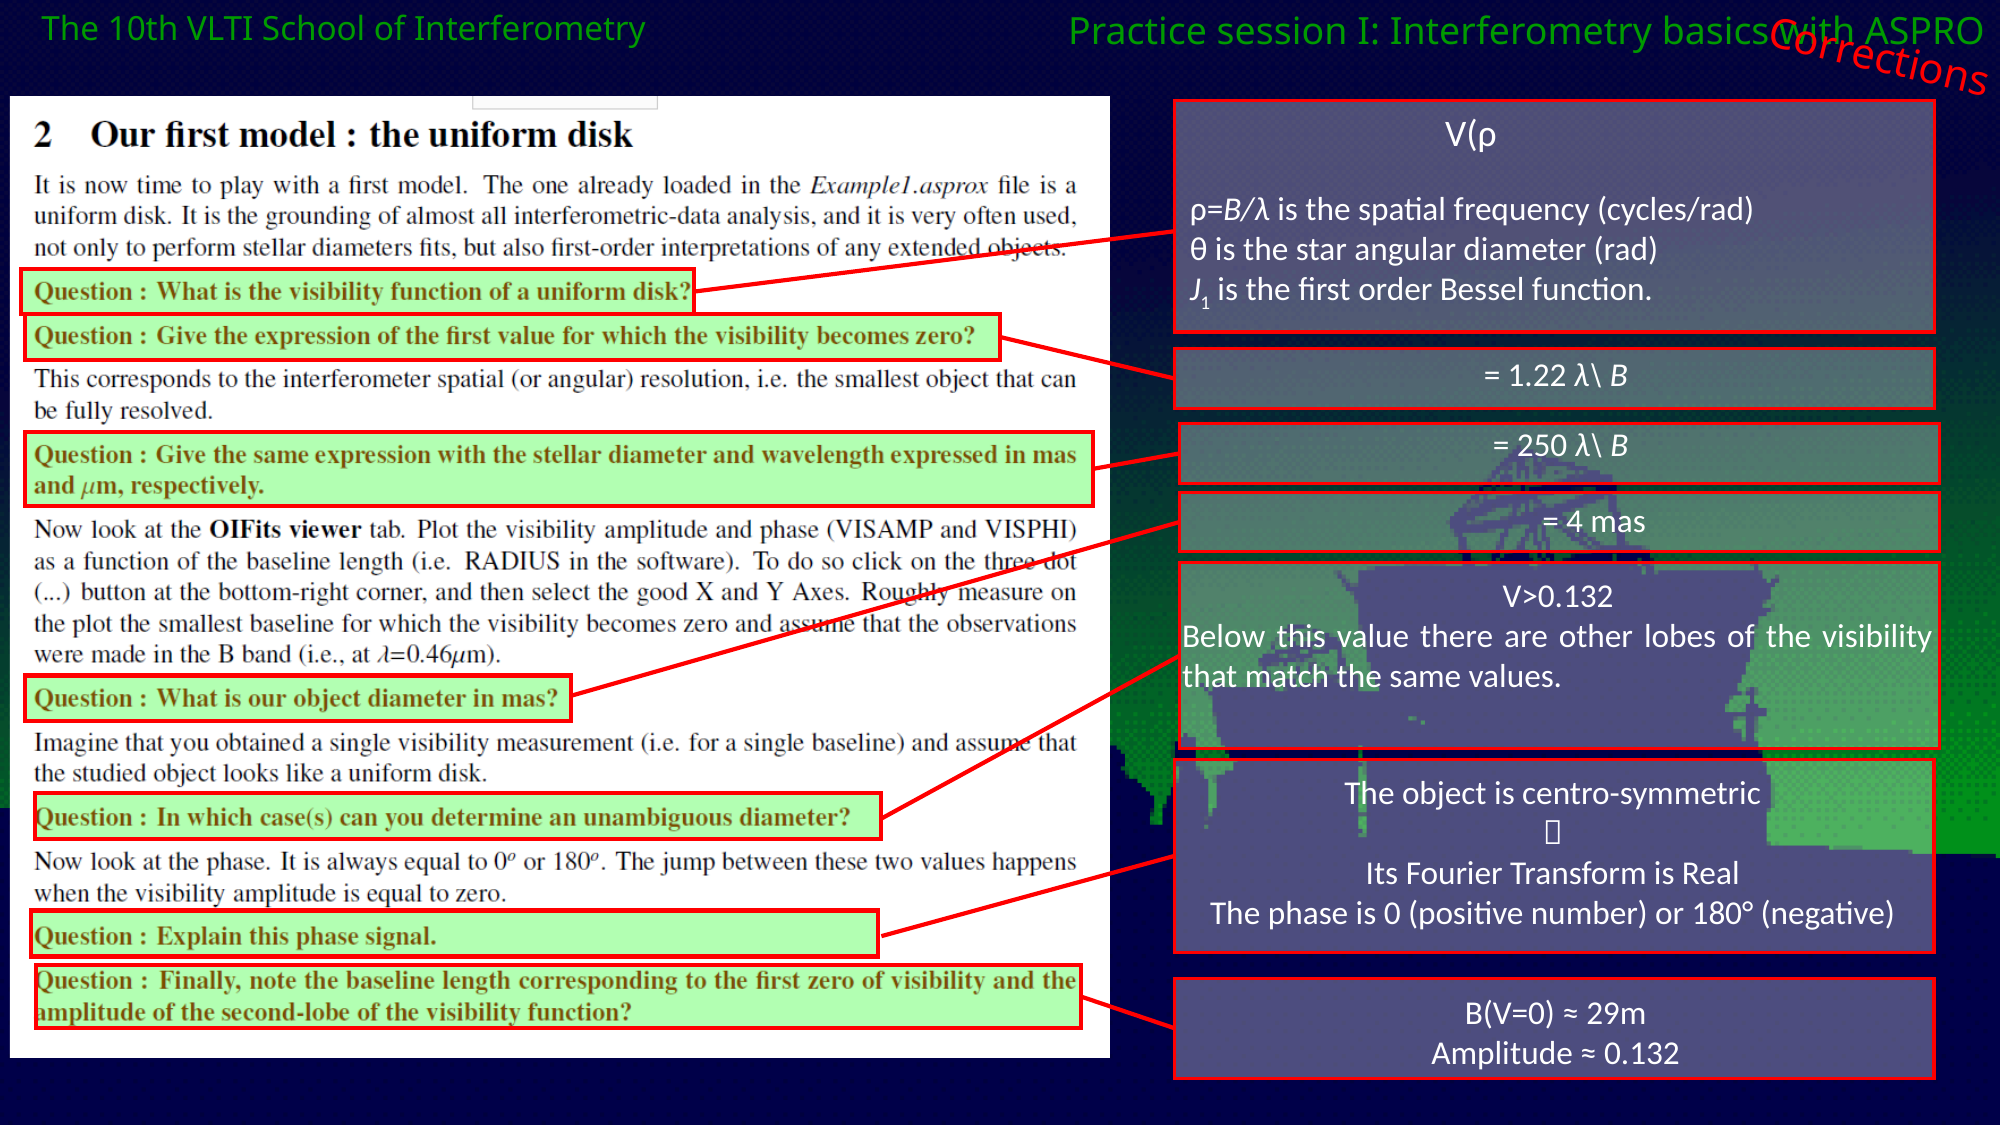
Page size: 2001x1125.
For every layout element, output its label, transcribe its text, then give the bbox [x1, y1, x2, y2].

text_box Corrections [1748, 0, 2000, 116]
text_box Practice session I: Interferometry basics with ASPRO [1791, 0, 2000, 49]
text_box V>0.132 Below this value there are other lobes of the visibility that match the same values. [1182, 574, 1934, 695]
text_box B(V=0) ≈ 29m Amplitude ≈ 0.132 [1179, 991, 1932, 1072]
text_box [999, 336, 1175, 379]
text_box [1174, 348, 1935, 409]
text_box [1179, 491, 1940, 553]
text_box Practice session I: Interferometry basics with ASPRO [810, 0, 1761, 60]
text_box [694, 231, 1175, 292]
picture [0, 0, 2000, 1125]
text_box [881, 655, 1180, 819]
text_box [1174, 977, 1935, 1079]
text_box [1174, 100, 1935, 333]
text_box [571, 521, 1180, 696]
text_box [1093, 453, 1180, 469]
text_box [1180, 759, 1935, 953]
text_box The object is centro-symmetric  Its Fourier Transform is Real The phase is 0 (positive number) or 180° (negative) [1176, 771, 1929, 972]
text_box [881, 855, 1175, 937]
text_box [1179, 423, 1940, 484]
text_box ρ=B/λ is the spatial frequency (cycles/rad) θ is the star angular diameter (rad) J1 is the first order Bessel function. [1189, 187, 1940, 313]
text_box [1180, 561, 1940, 750]
text_box The 10th VLTI School of Interferometry [26, 0, 671, 55]
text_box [1081, 996, 1175, 1029]
